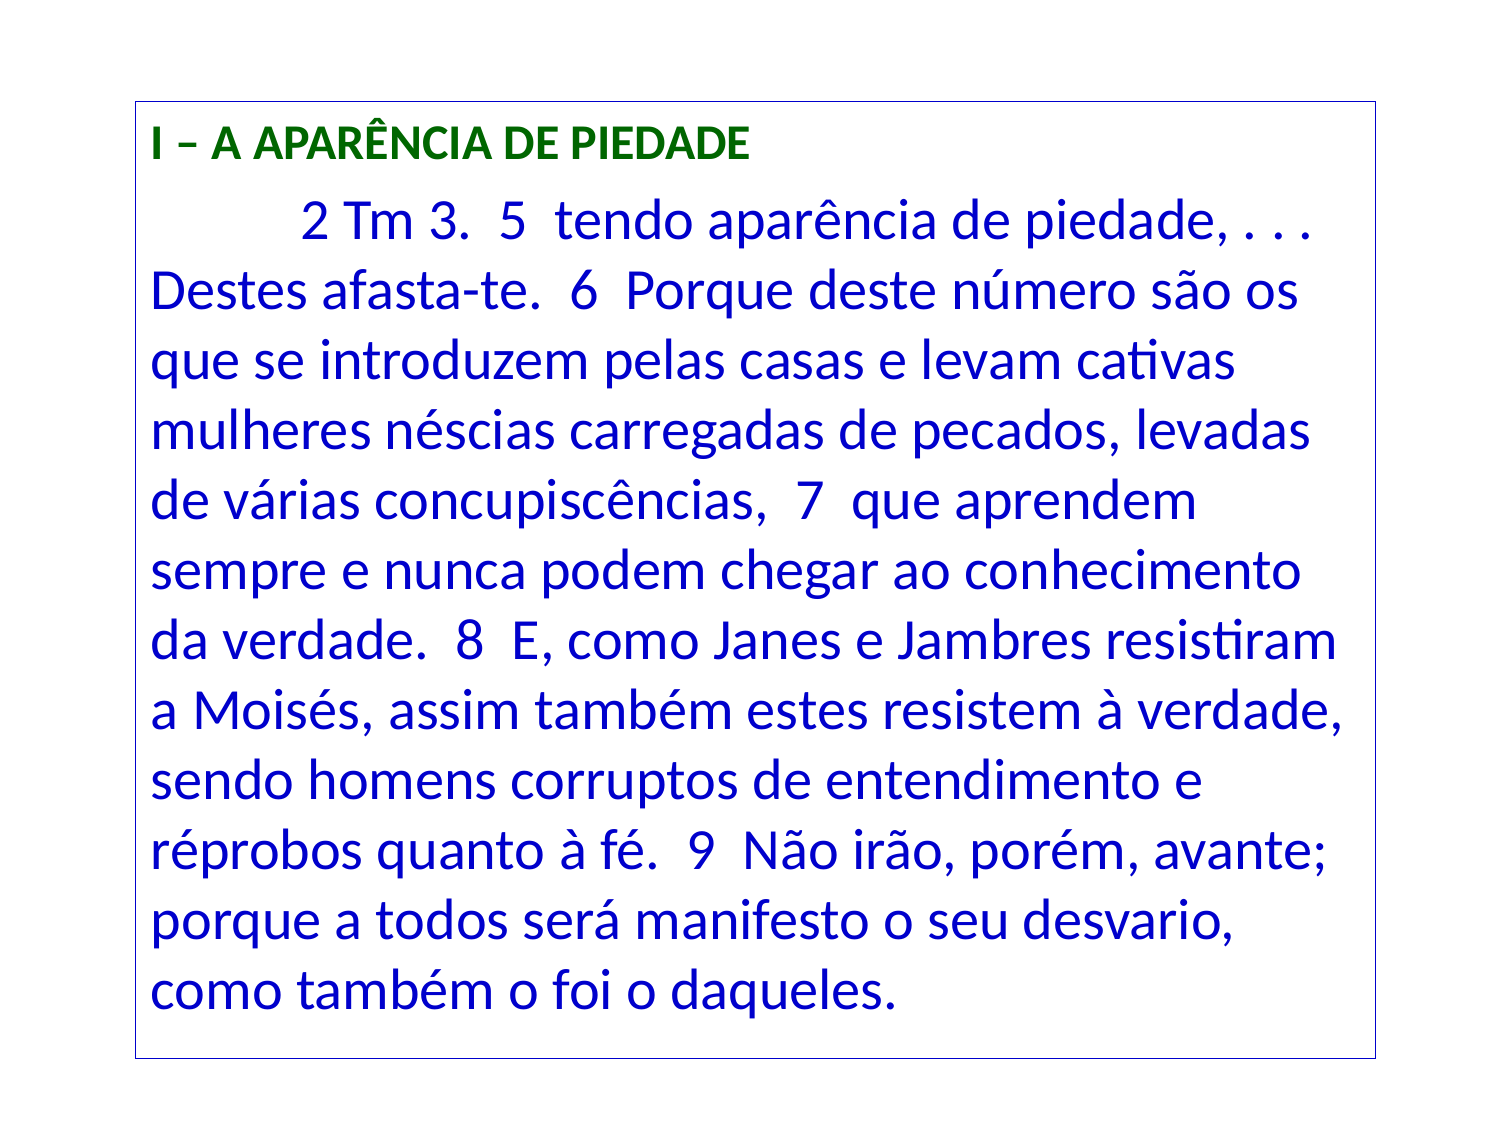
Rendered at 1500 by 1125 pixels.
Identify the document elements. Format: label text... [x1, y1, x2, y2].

list I – A APARÊNCIA DE PIEDADE 2 Tm 3. 5 tendo aparência de piedade, . . . Destes afasta-te. 6 Porque deste número são os que se introduzem pelas casas e levam cativas mulheres néscias carregadas de pecados, levadas de várias concupiscências, 7 que aprendem sempre e nunca podem chegar ao conhecimento da verdade. 8 E, como Janes e Jambres resistiram a Moisés, assim também estes resistem à verdade, sendo homens corruptos de entendimento e réprobos quanto à fé. 9 Não irão, porém, avante; porque a todos será manifesto o seu desvario, como também o foi o daqueles. [135, 101, 1376, 1059]
